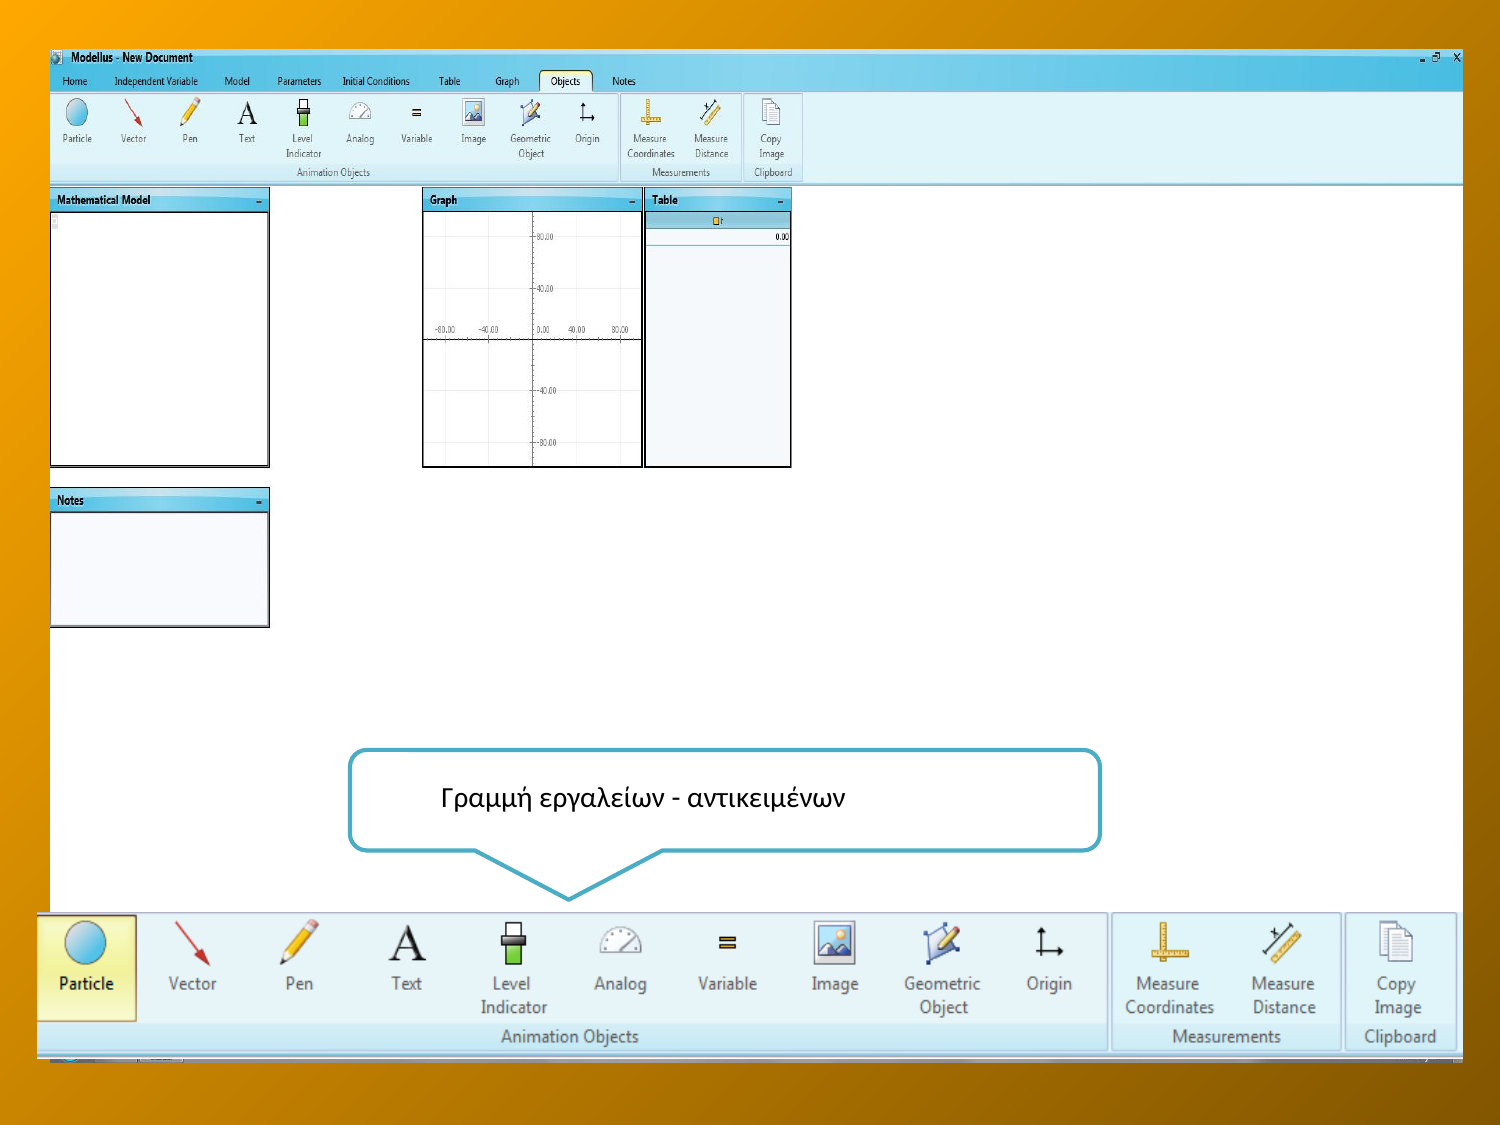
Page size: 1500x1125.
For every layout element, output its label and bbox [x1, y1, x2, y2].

list [49, 49, 1463, 912]
picture [37, 912, 1463, 1059]
